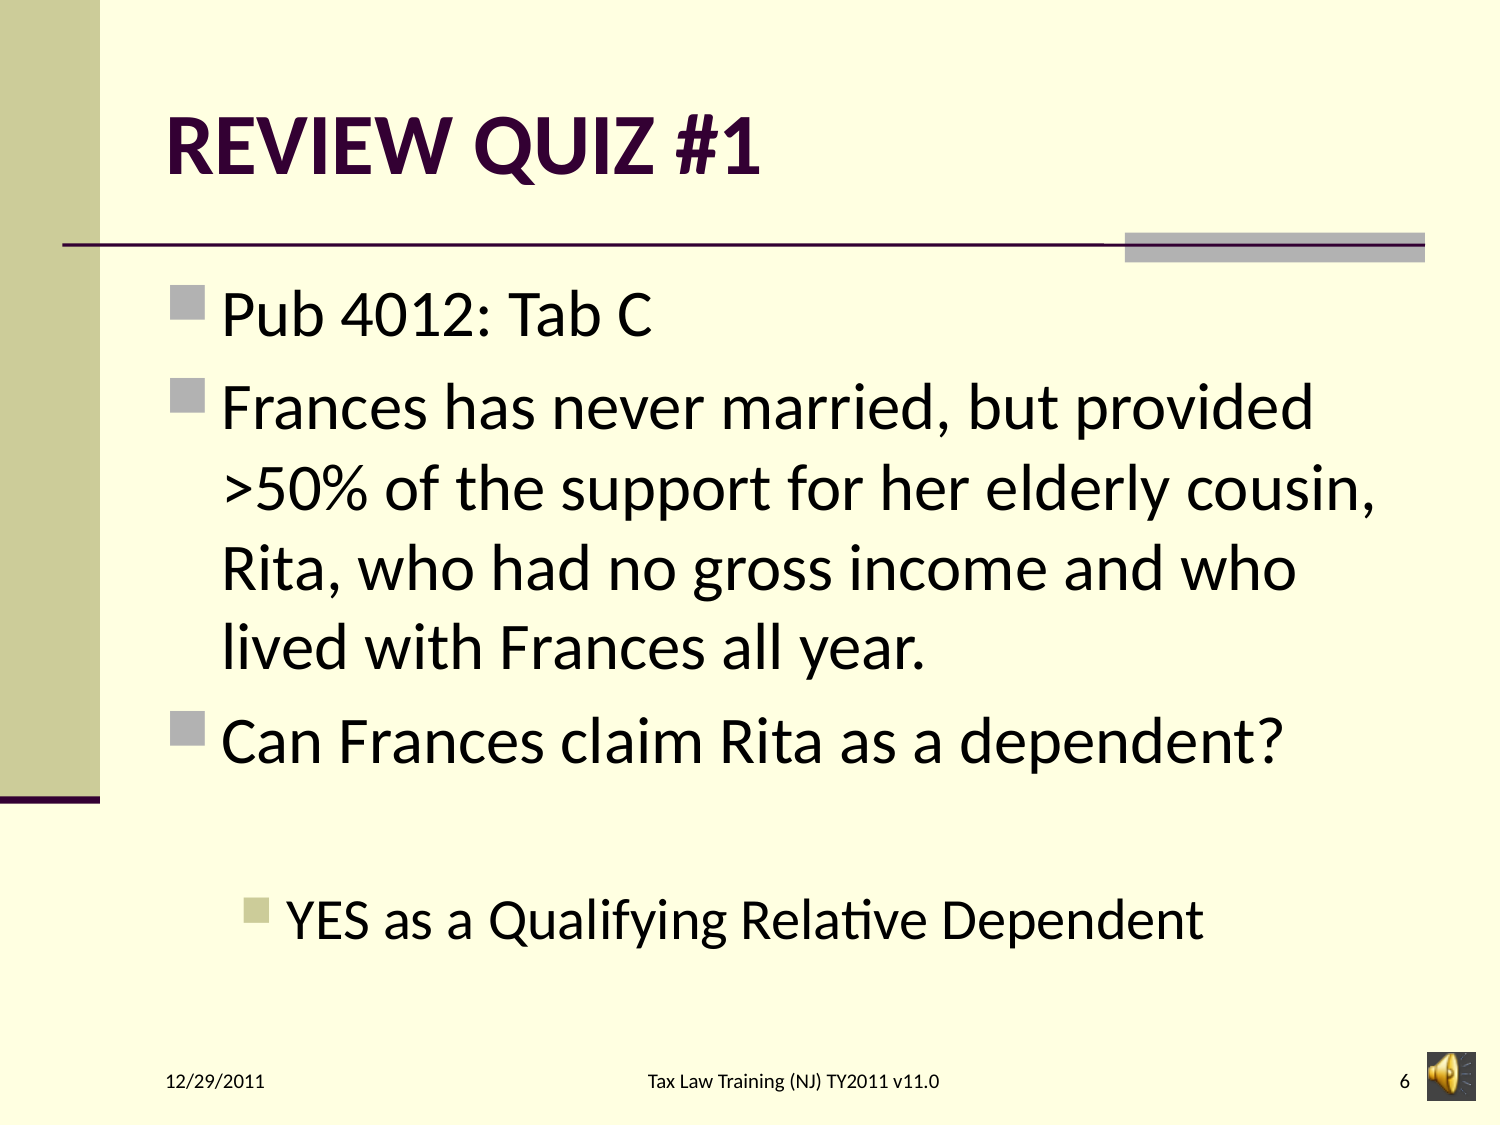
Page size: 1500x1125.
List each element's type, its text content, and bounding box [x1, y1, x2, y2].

list Pub 4012: Tab C Frances has never married, but provided >50% of the support for her elderly cousin, Rita, who had no gross income and who lived with Frances all year. Can Frances claim Rita as a dependent? YES as a Qualifying Relative Dependent [150, 262, 1425, 1038]
picture [1426, 1051, 1477, 1102]
slide_number 6 [1112, 1049, 1426, 1101]
title REVIEW QUIZ #1 [150, 45, 1425, 234]
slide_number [149, 1050, 476, 1101]
footer Tax Law Training (NJ) TY2011 v11.0 [549, 1049, 1038, 1101]
